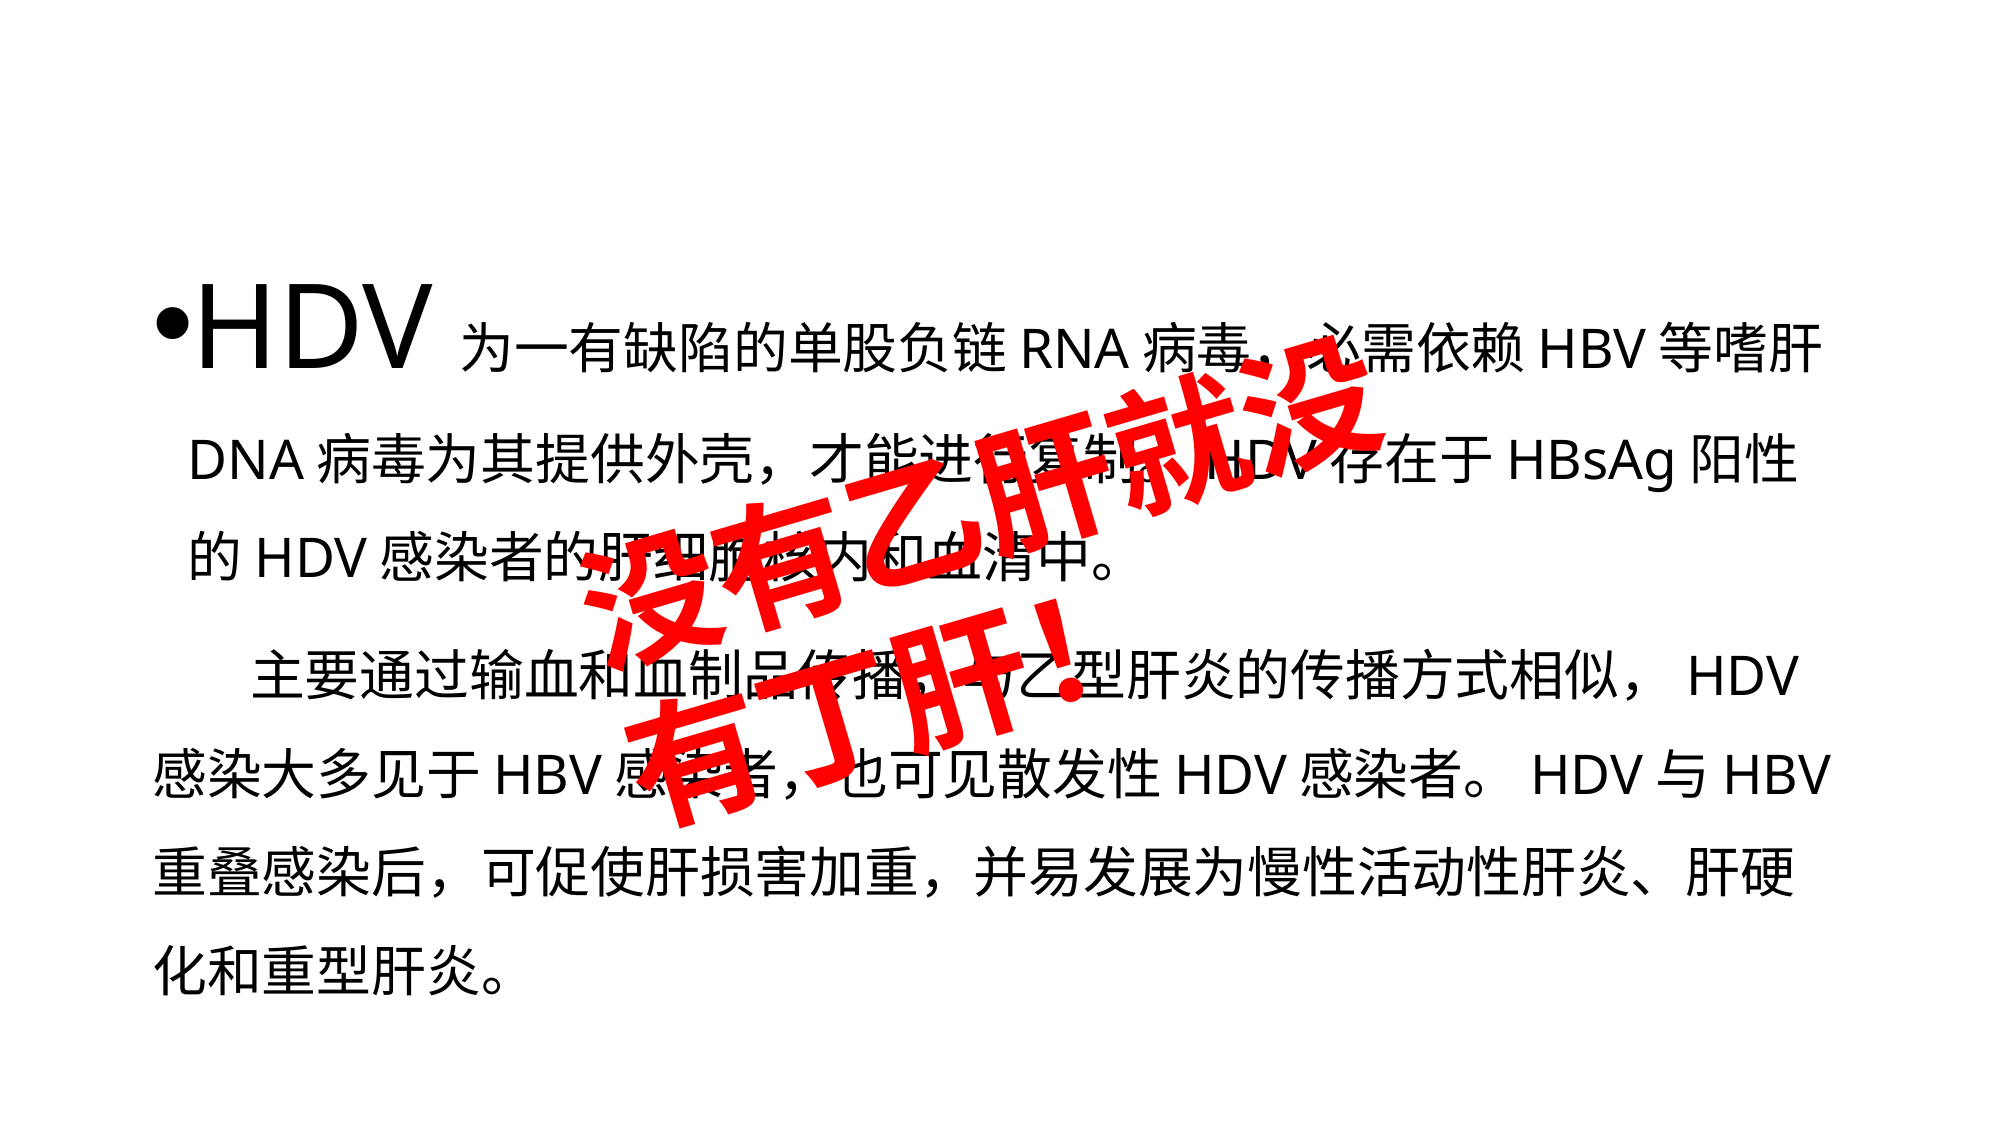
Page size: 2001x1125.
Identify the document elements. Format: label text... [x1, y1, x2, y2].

text_box 没有乙肝就没有丁肝！ [544, 256, 1582, 865]
list HDV为一有缺陷的单股负链RNA病毒，必需依赖HBV等嗜肝DNA病毒为其提供外壳，才能进行复制。HDV存在于HBsAg阳性的HDV感染者的肝细胞核内和血清中。 主要通过输血和血制品传播，与乙型肝炎的传播方式相似，HDV感染大多见于HBV感染者，也可见散发性HDV感染者。HDV与HBV重叠感染后，可促使肝损害加重，并易发展为慢性活动性肝炎、肝硬化和重型肝炎。 [137, 173, 1863, 1014]
